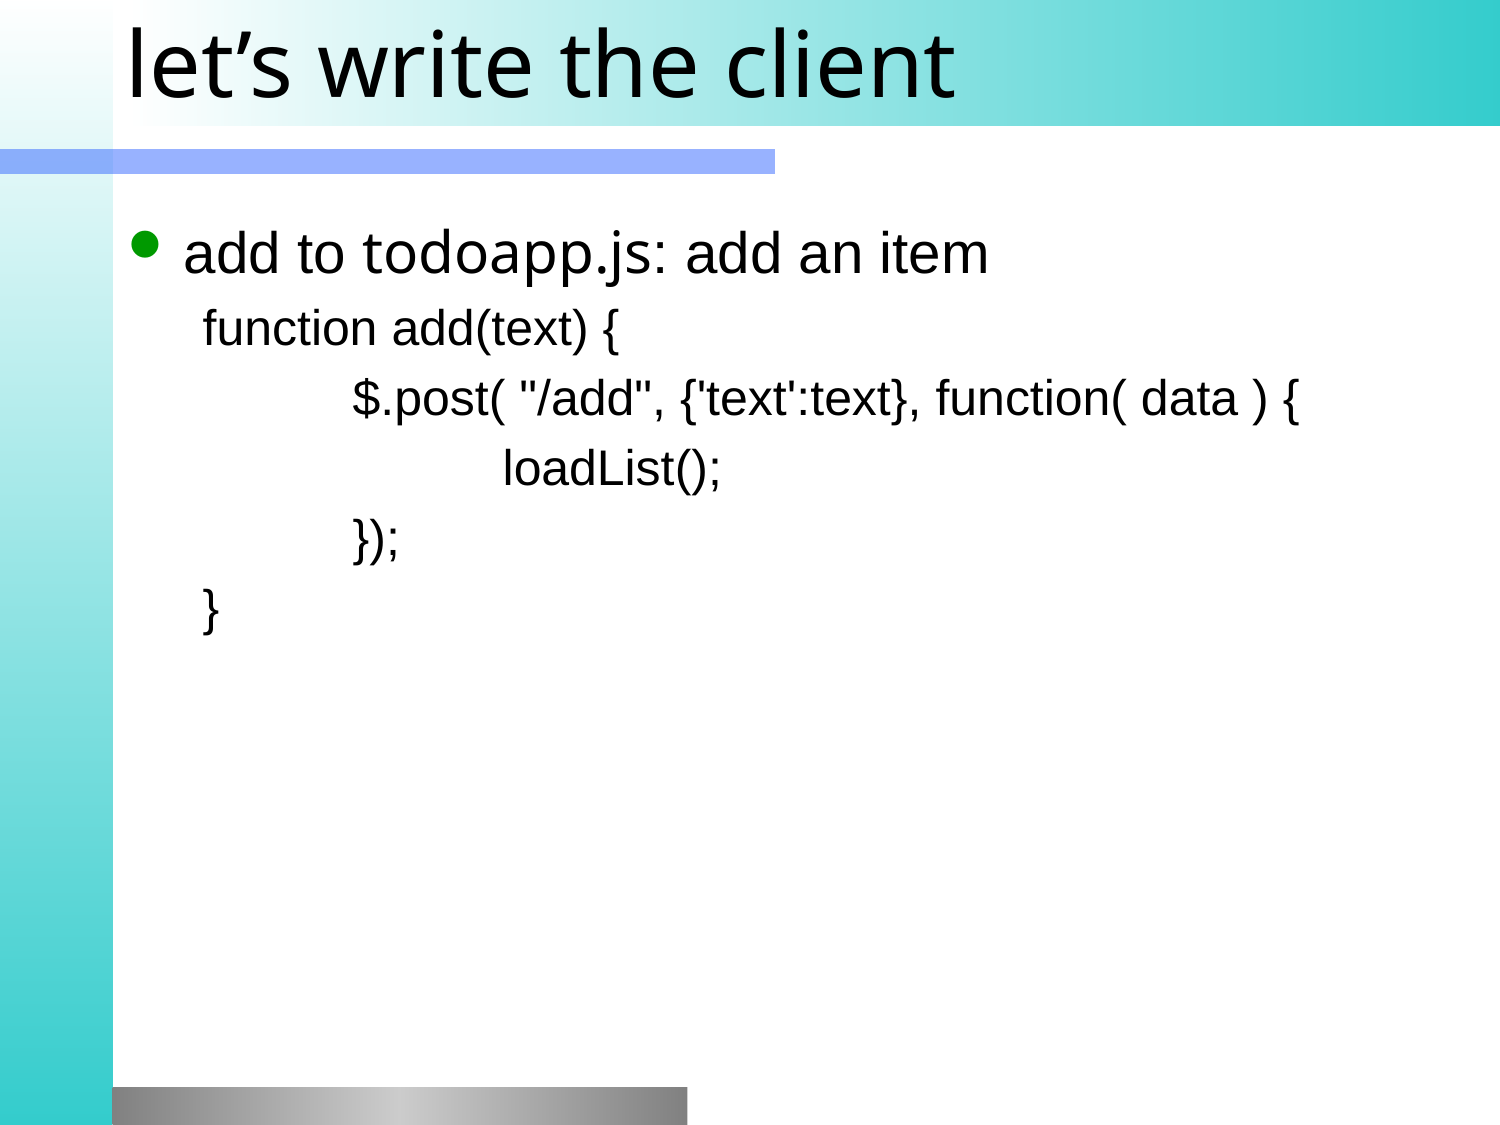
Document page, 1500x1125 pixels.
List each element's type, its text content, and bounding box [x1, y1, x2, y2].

title let’s write the client [110, 0, 1424, 126]
list add to todoapp.js: add an item function add(text) { $.post( "/add", {'text':text}, function( data ) { loadList(); }); } [112, 207, 1388, 1073]
